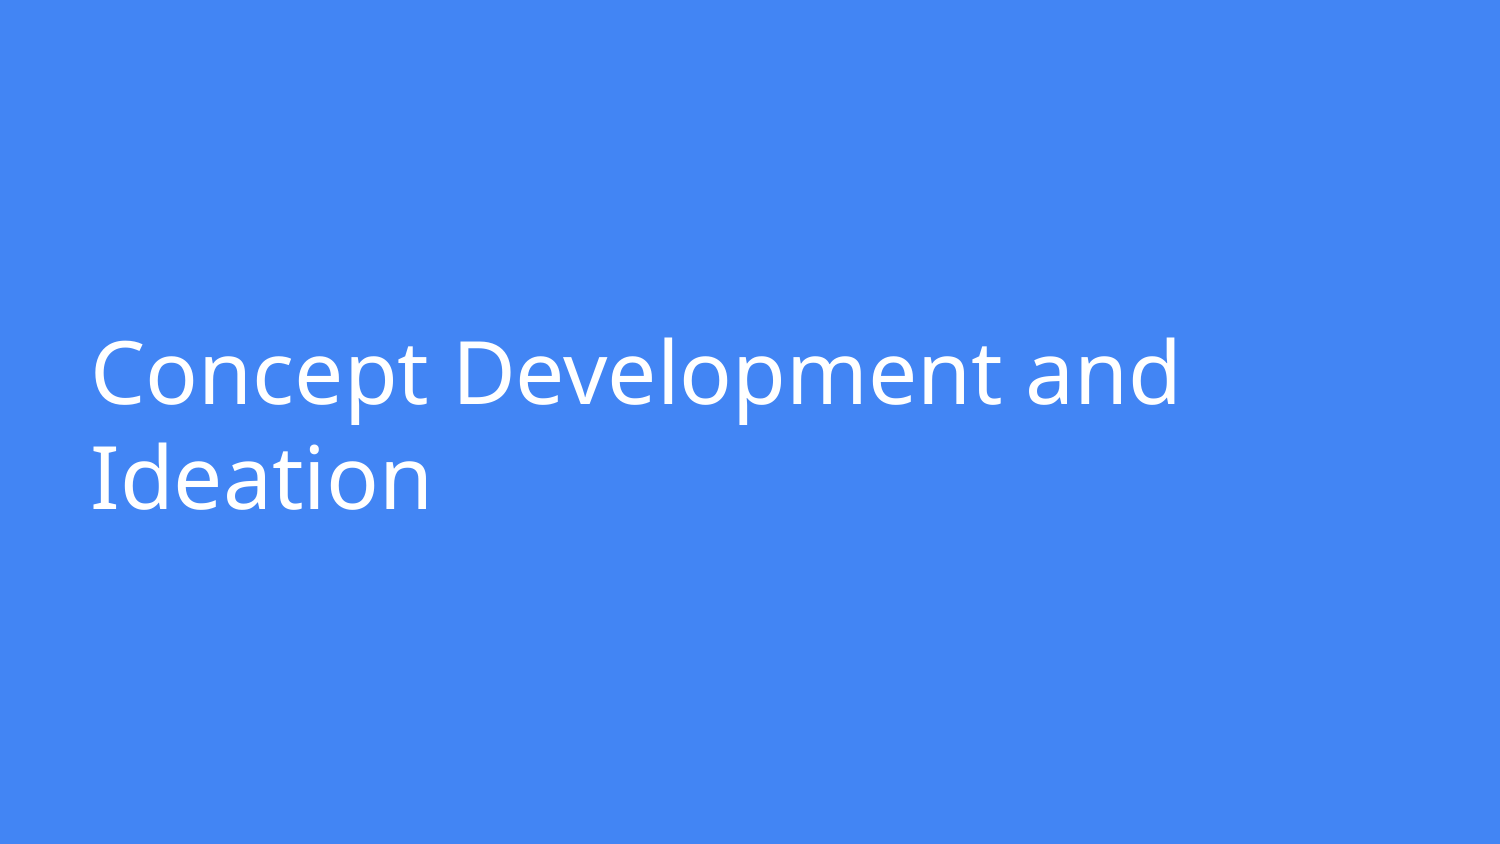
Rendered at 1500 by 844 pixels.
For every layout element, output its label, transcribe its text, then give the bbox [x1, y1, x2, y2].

title Concept Development and Ideation [75, 338, 1425, 505]
